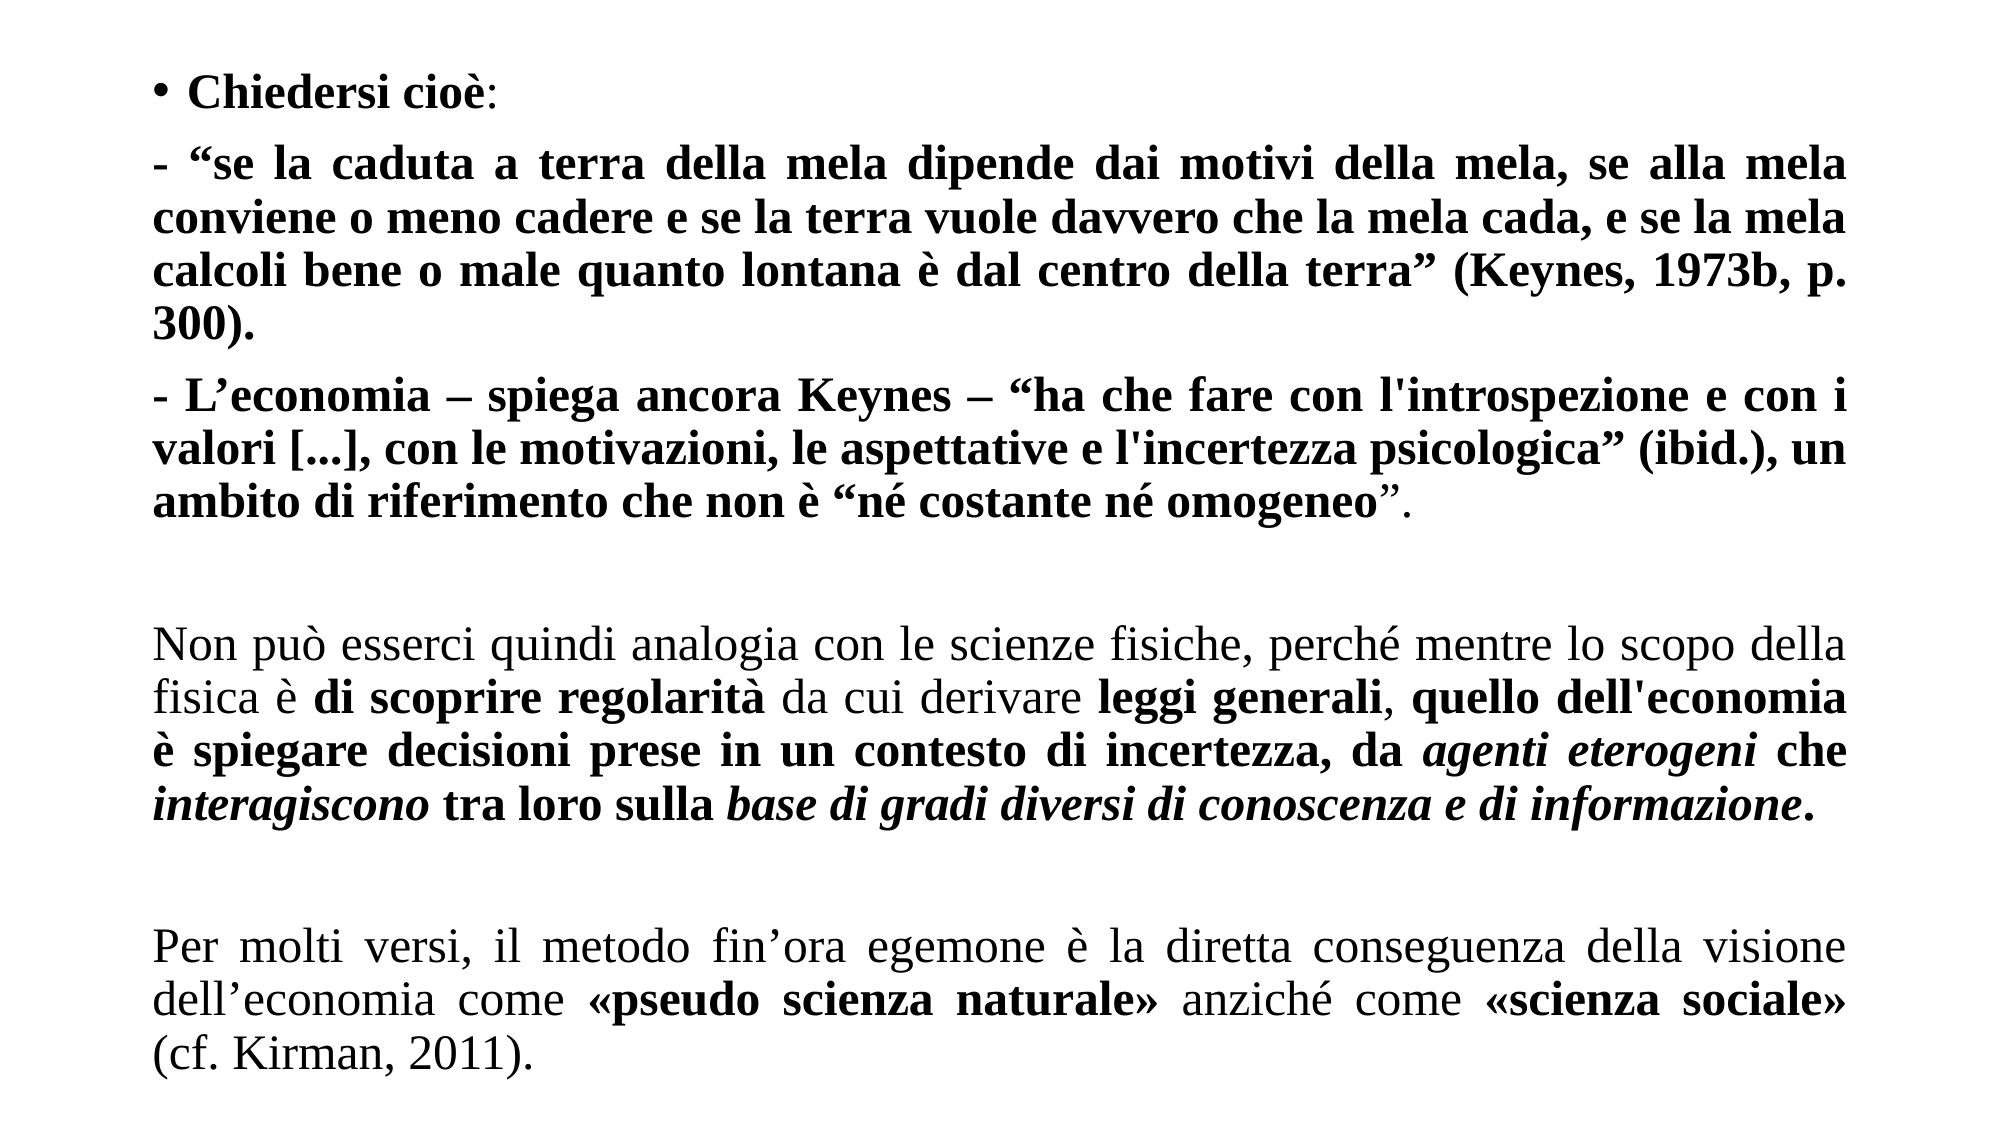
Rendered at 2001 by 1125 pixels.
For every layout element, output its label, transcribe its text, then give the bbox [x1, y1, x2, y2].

list Chiedersi cioè: - “se la caduta a terra della mela dipende dai motivi della mela, se alla mela conviene o meno cadere e se la terra vuole davvero che la mela cada, e se la mela calcoli bene o male quanto lontana è dal centro della terra” (Keynes, 1973b, p. 300). - L’economia – spiega ancora Keynes – “ha che fare con l'introspezione e con i valori [...], con le motivazioni, le aspettative e l'incertezza psicologica” (ibid.), un ambito di riferimento che non è “né costante né omogeneo”. Non può esserci quindi analogia con le scienze fisiche, perché mentre lo scopo della fisica è di scoprire regolarità da cui derivare leggi generali, quello dell'economia è spiegare decisioni prese in un contesto di incertezza, da agenti eterogeni che interagiscono tra loro sulla base di gradi diversi di conoscenza e di informazione. Per molti versi, il metodo fin’ora egemone è la diretta conseguenza della visione dell’economia come «pseudo scienza naturale» anziché come «scienza sociale» (cf. Kirman, 2011). [137, 58, 1863, 1103]
